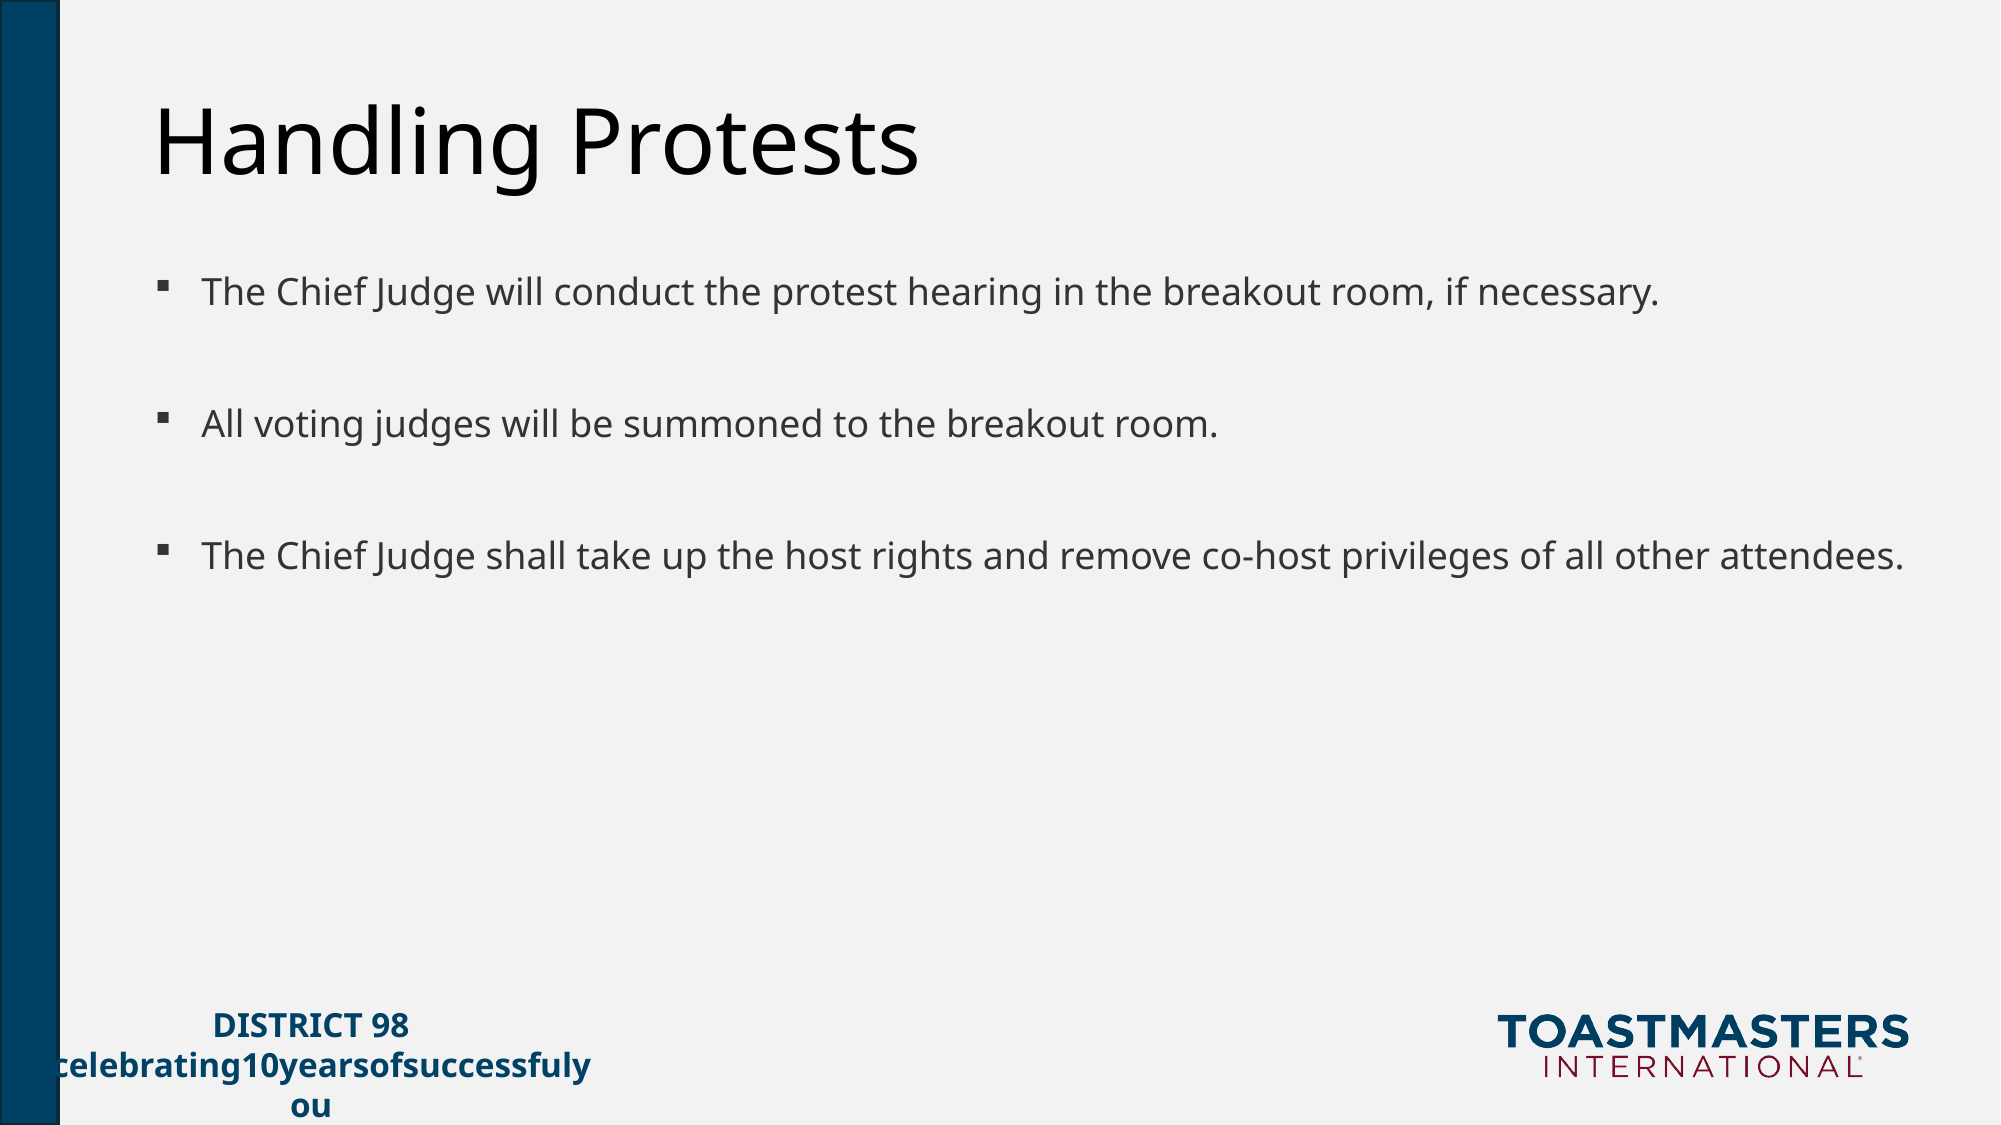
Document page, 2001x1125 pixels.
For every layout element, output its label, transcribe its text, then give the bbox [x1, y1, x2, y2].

text_box [0, 0, 60, 1125]
text_box DISTRICT 98 #celebrating10yearsofsuccessfulyou [6, 996, 616, 1125]
list The Chief Judge will conduct the protest hearing in the breakout room, if necessary. All voting judges will be summoned to the breakout room. The Chief Judge shall take up the host rights and remove co-host privileges of all other attendees. [137, 260, 1944, 950]
picture [1383, 631, 2000, 1125]
title Handling Protests [137, 59, 1944, 229]
